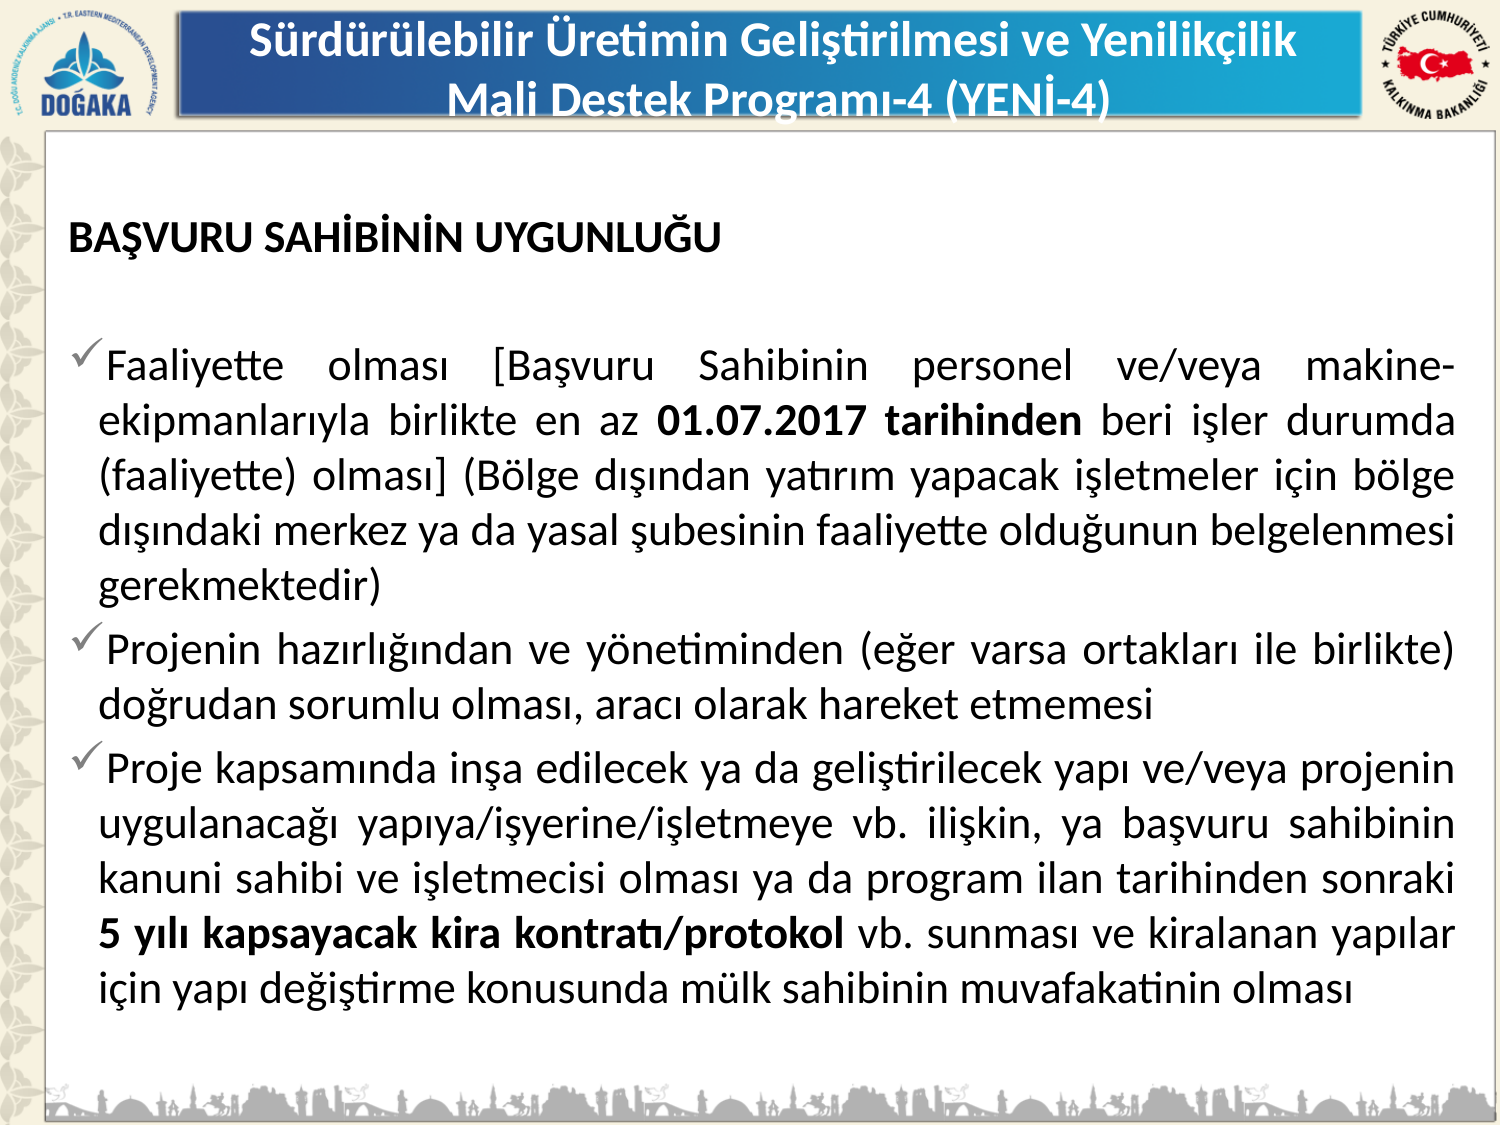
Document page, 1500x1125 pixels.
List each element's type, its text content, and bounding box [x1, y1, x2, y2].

list BAŞVURU SAHİBİNİN UYGUNLUĞU Faaliyette olması [Başvuru Sahibinin personel ve/veya makine- ekipmanlarıyla birlikte en az 01.07.2017 tarihinden beri işler durumda (faaliyette) olması] (Bölge dışından yatırım yapacak işletmeler için bölge dışındaki merkez ya da yasal şubesinin faaliyette olduğunun belgelenmesi gerekmektedir) Projenin hazırlığından ve yönetiminden (eğer varsa ortakları ile birlikte) doğrudan sorumlu olması, aracı olarak hareket etmemesi Proje kapsamında inşa edilecek ya da geliştirilecek yapı ve/veya projenin uygulanacağı yapıya/işyerine/işletmeye vb. ilişkin, ya başvuru sahibinin kanuni sahibi ve işletmecisi olması ya da program ilan tarihinden sonraki 5 yılı kapsayacak kira kontratı/protokol vb. sunması ve kiralanan yapılar için yapı değiştirme konusunda mülk sahibinin muvafakatinin olması [53, 137, 1472, 1083]
picture [0, 0, 1500, 1125]
text_box Sürdürülebilir Üretimin Geliştirilmesi ve Yenilikçilik Mali Destek Programı-4 (YENİ-4) [147, 0, 1412, 137]
